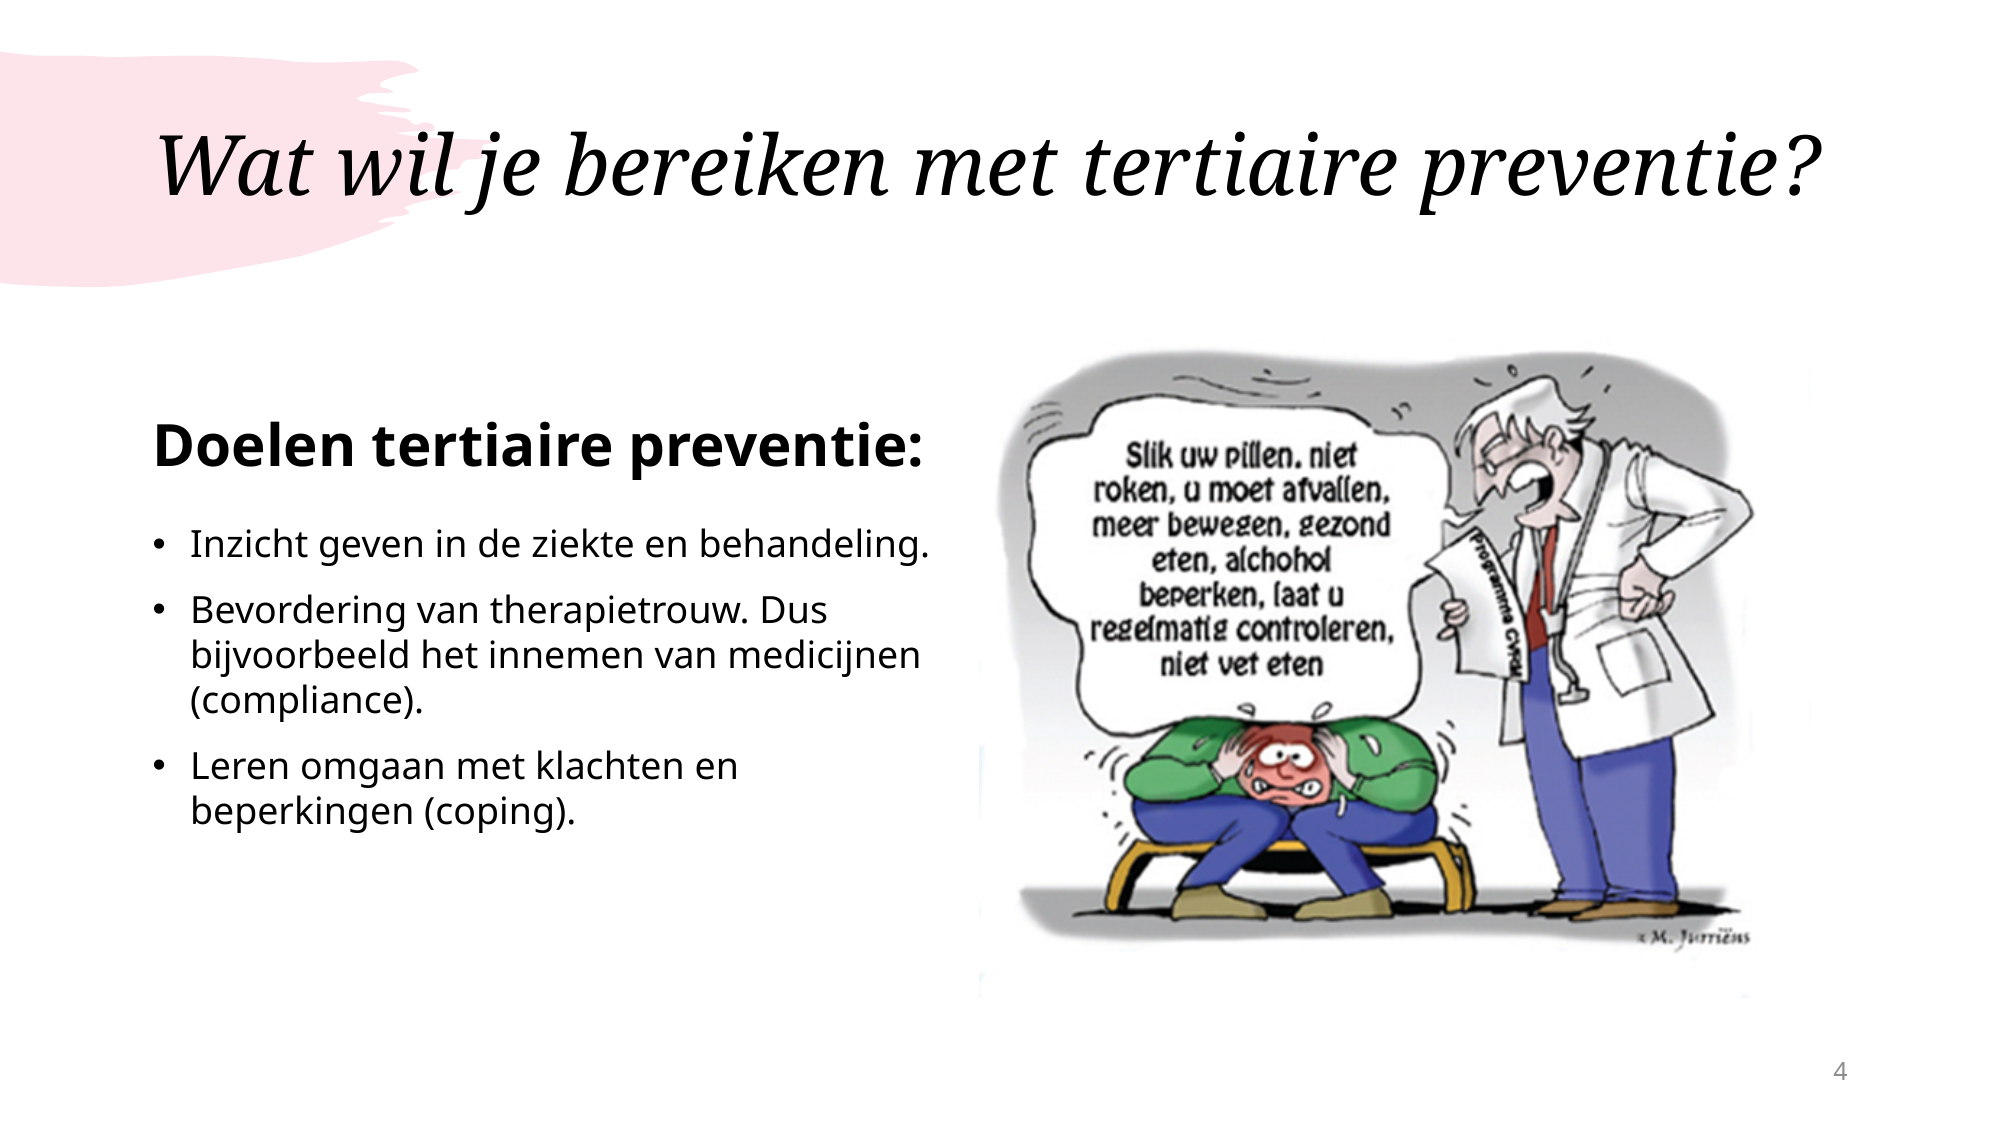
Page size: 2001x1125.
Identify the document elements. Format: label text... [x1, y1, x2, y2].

slide_number 4 [1412, 1042, 1863, 1103]
list Doelen tertiaire preventie: [137, 329, 948, 486]
title Wat wil je bereiken met tertiaire preventie? [137, 59, 1863, 278]
list Inzicht geven in de ziekte en behandeling. Bevordering van therapietrouw. Dus bijvoorbeeld het innemen van medicijnen (compliance). Leren omgaan met klachten en beperkingen (coping). [137, 513, 948, 1016]
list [979, 322, 1811, 998]
